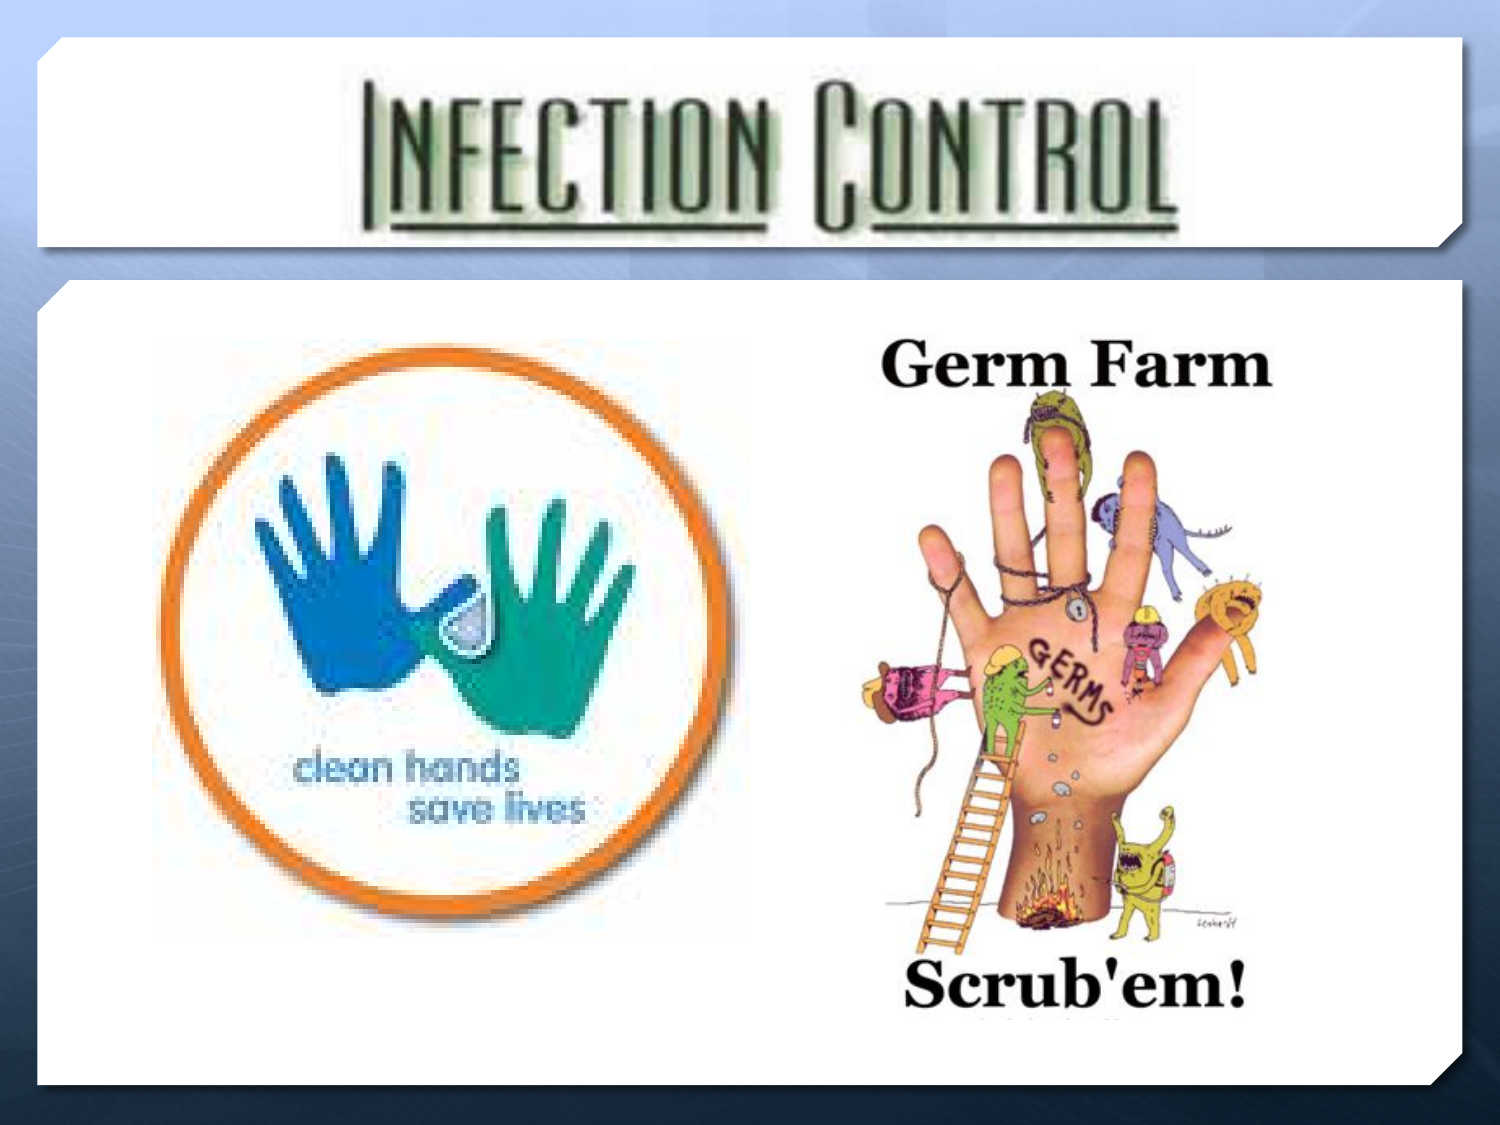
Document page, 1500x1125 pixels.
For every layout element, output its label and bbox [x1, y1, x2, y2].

picture [820, 280, 1305, 1020]
picture [151, 339, 751, 938]
list [339, 46, 1197, 247]
